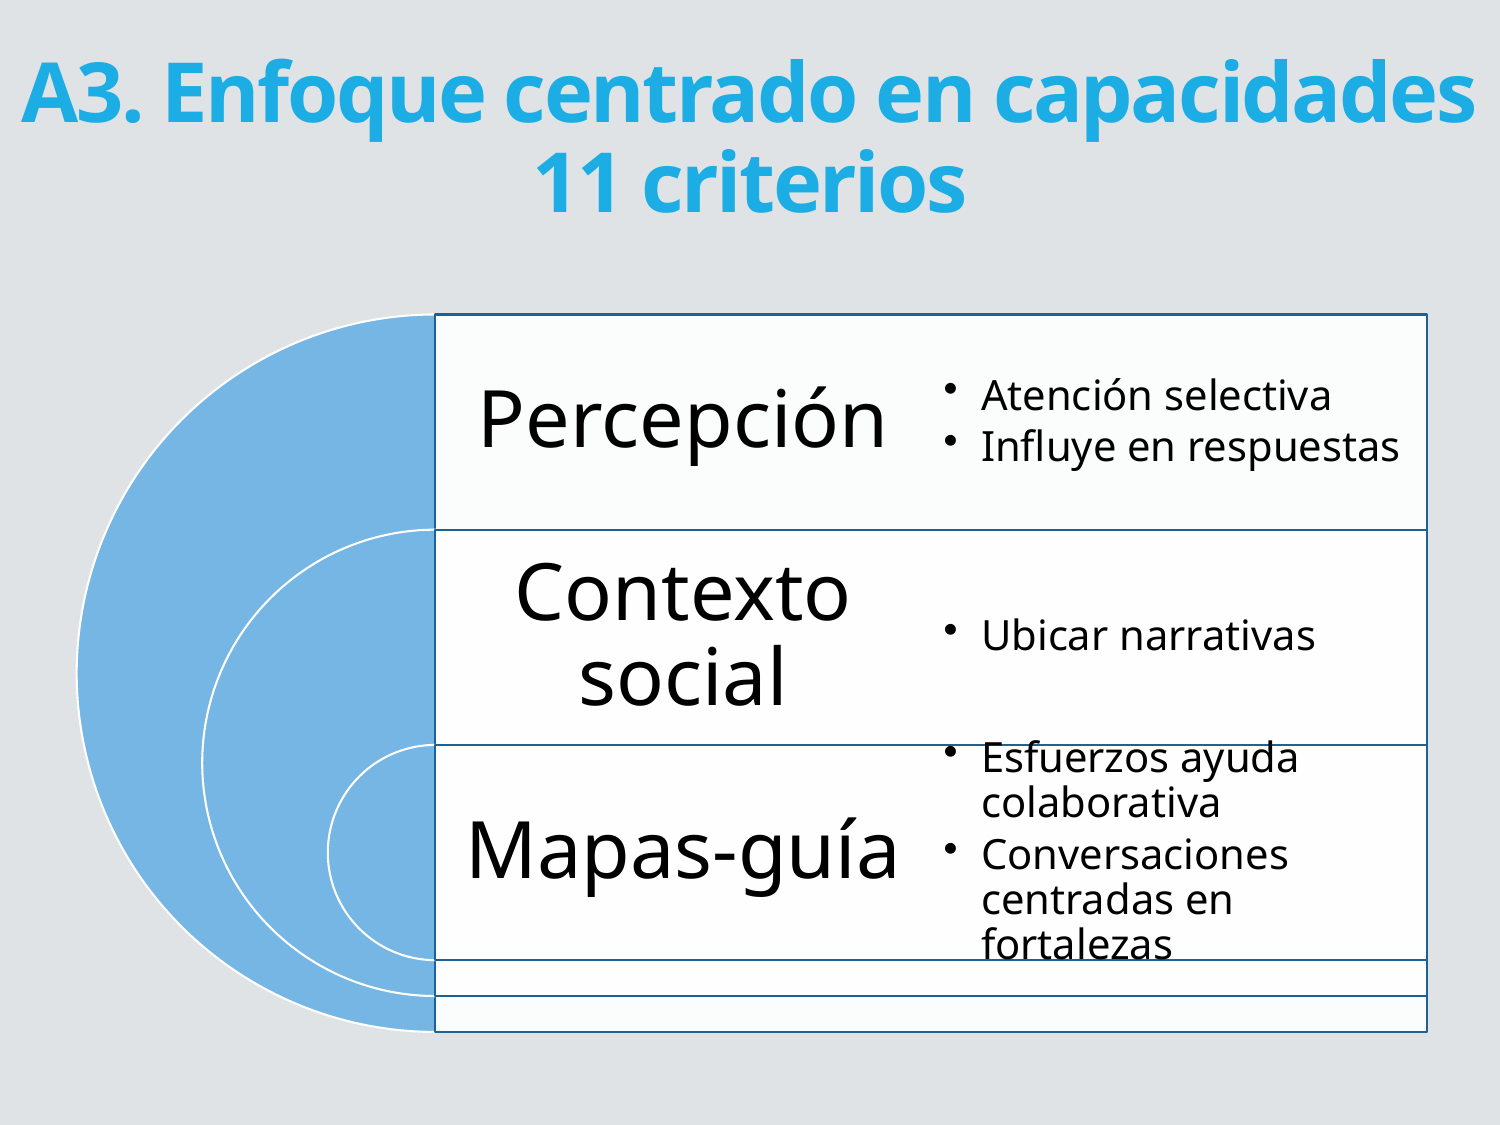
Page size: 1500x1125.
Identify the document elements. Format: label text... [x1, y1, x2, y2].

text_box A3. Enfoque centrado en capacidades 11 criterios [0, 4, 1500, 277]
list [76, 314, 1427, 1032]
